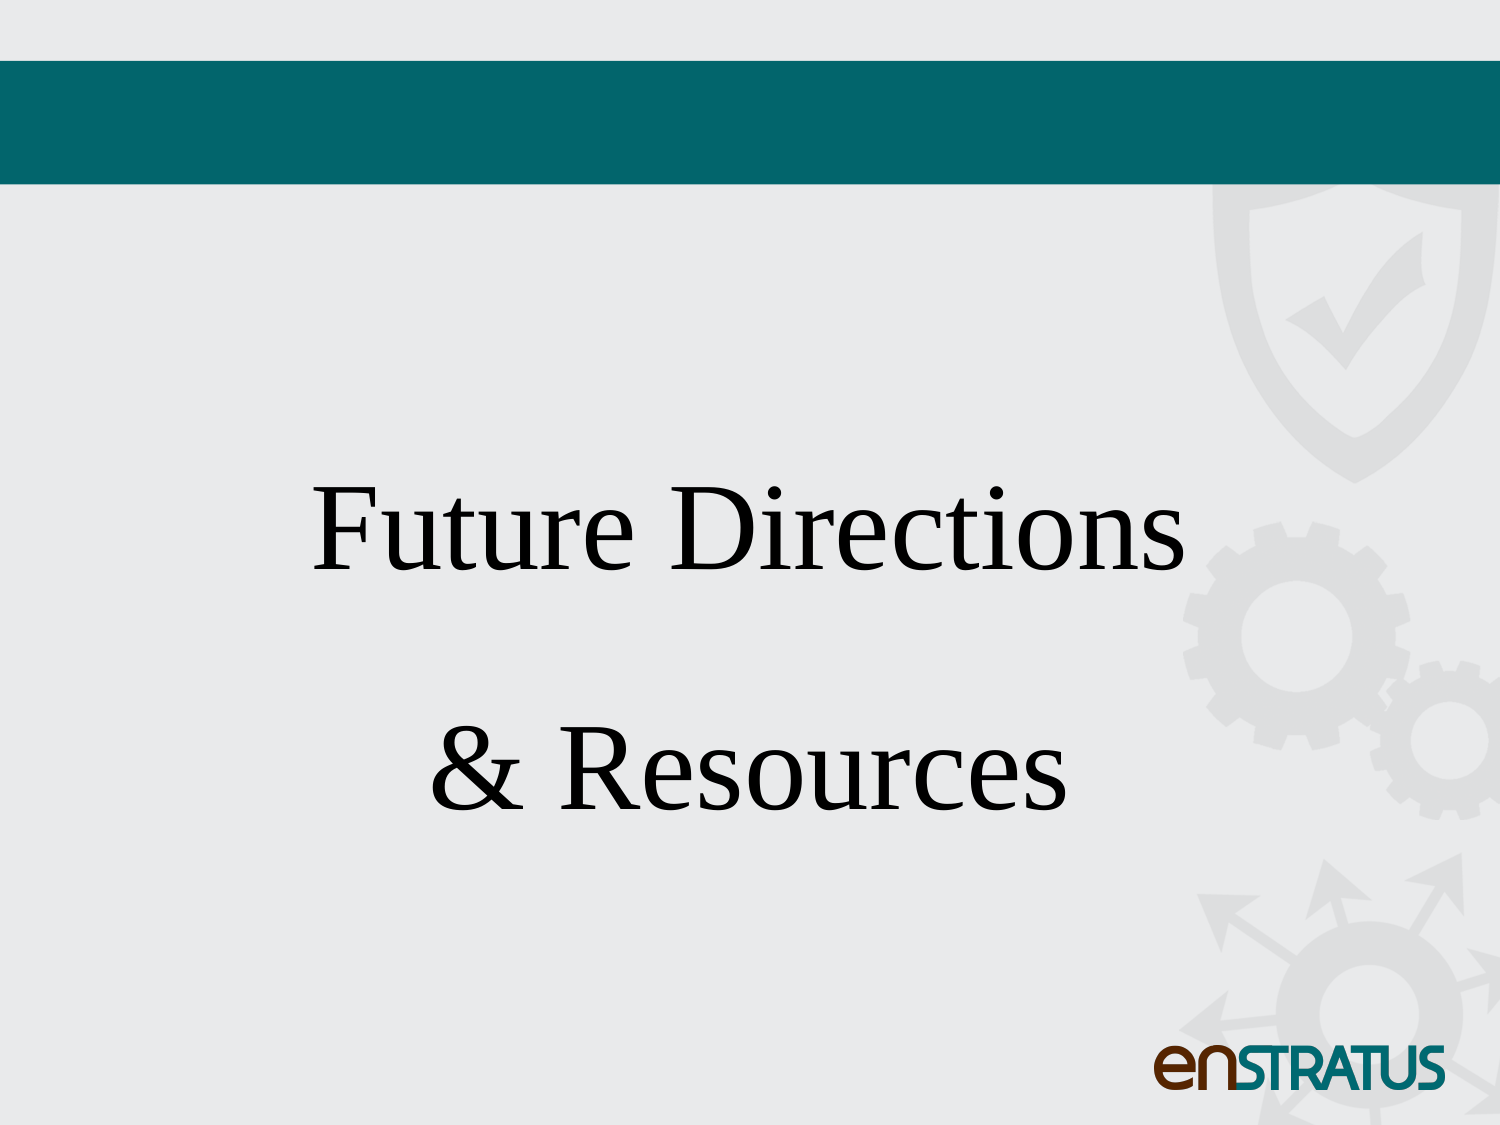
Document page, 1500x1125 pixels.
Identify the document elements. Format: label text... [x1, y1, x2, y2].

picture [0, 0, 1500, 60]
picture [0, 185, 1500, 1125]
list Future Directions & Resources [65, 234, 1435, 1046]
